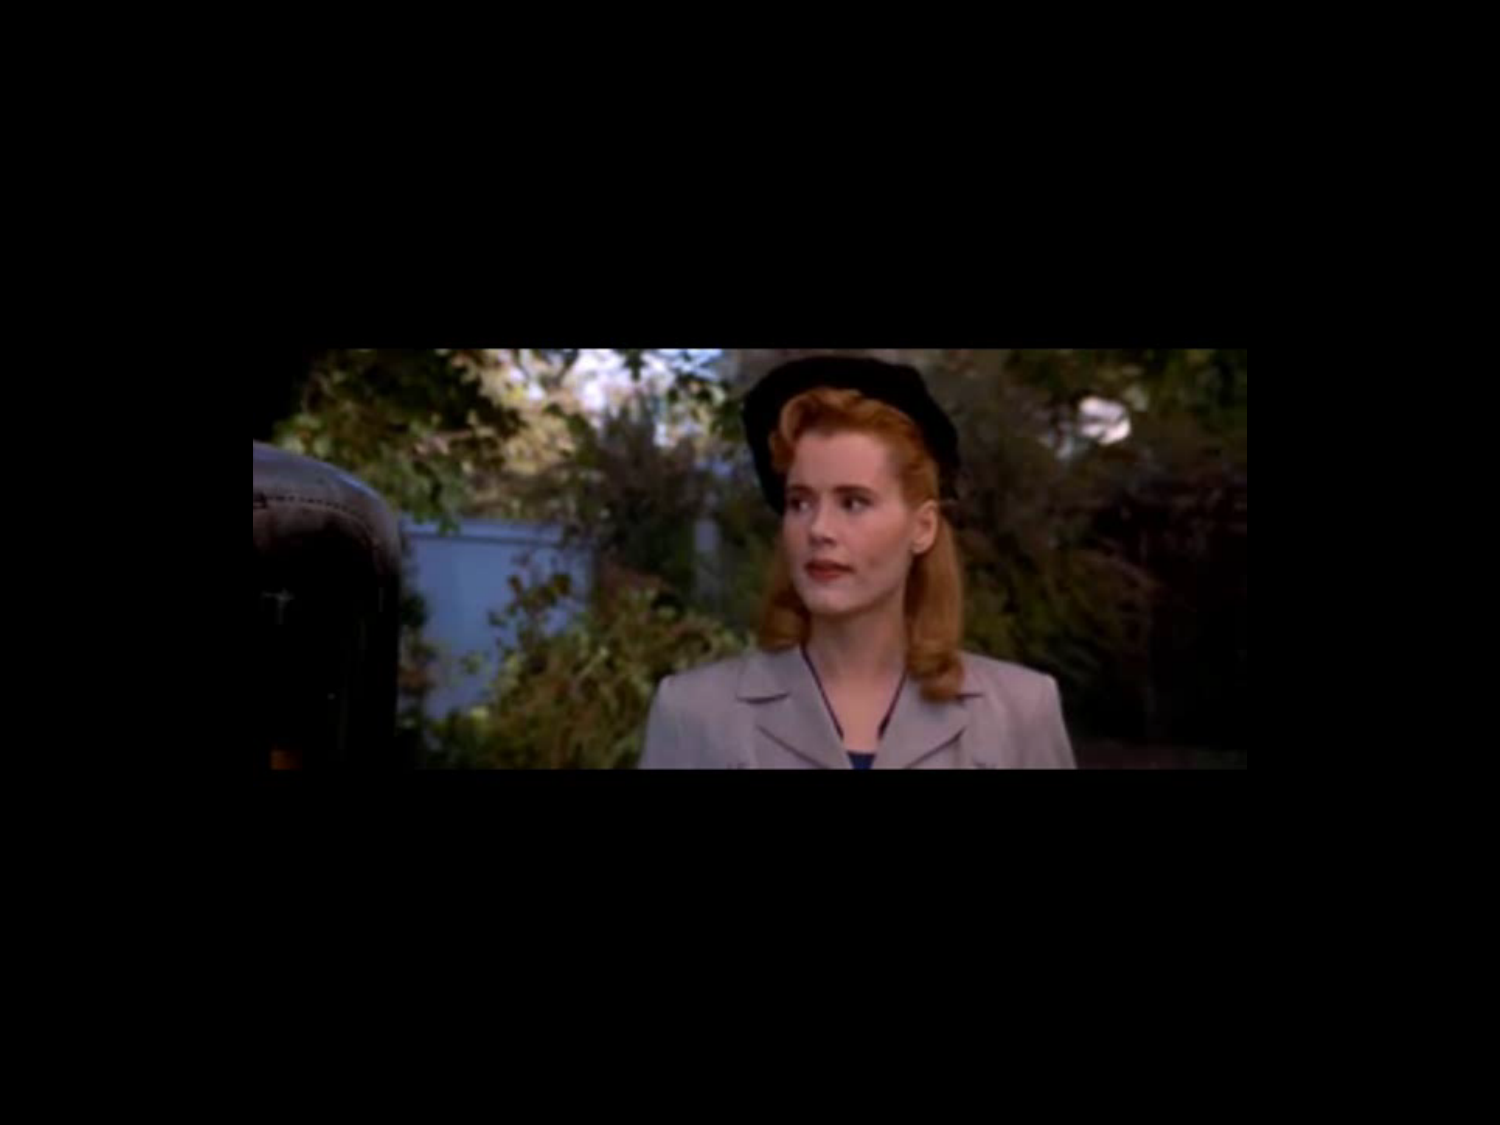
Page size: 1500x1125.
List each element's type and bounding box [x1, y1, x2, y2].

text_box [252, 287, 1248, 838]
